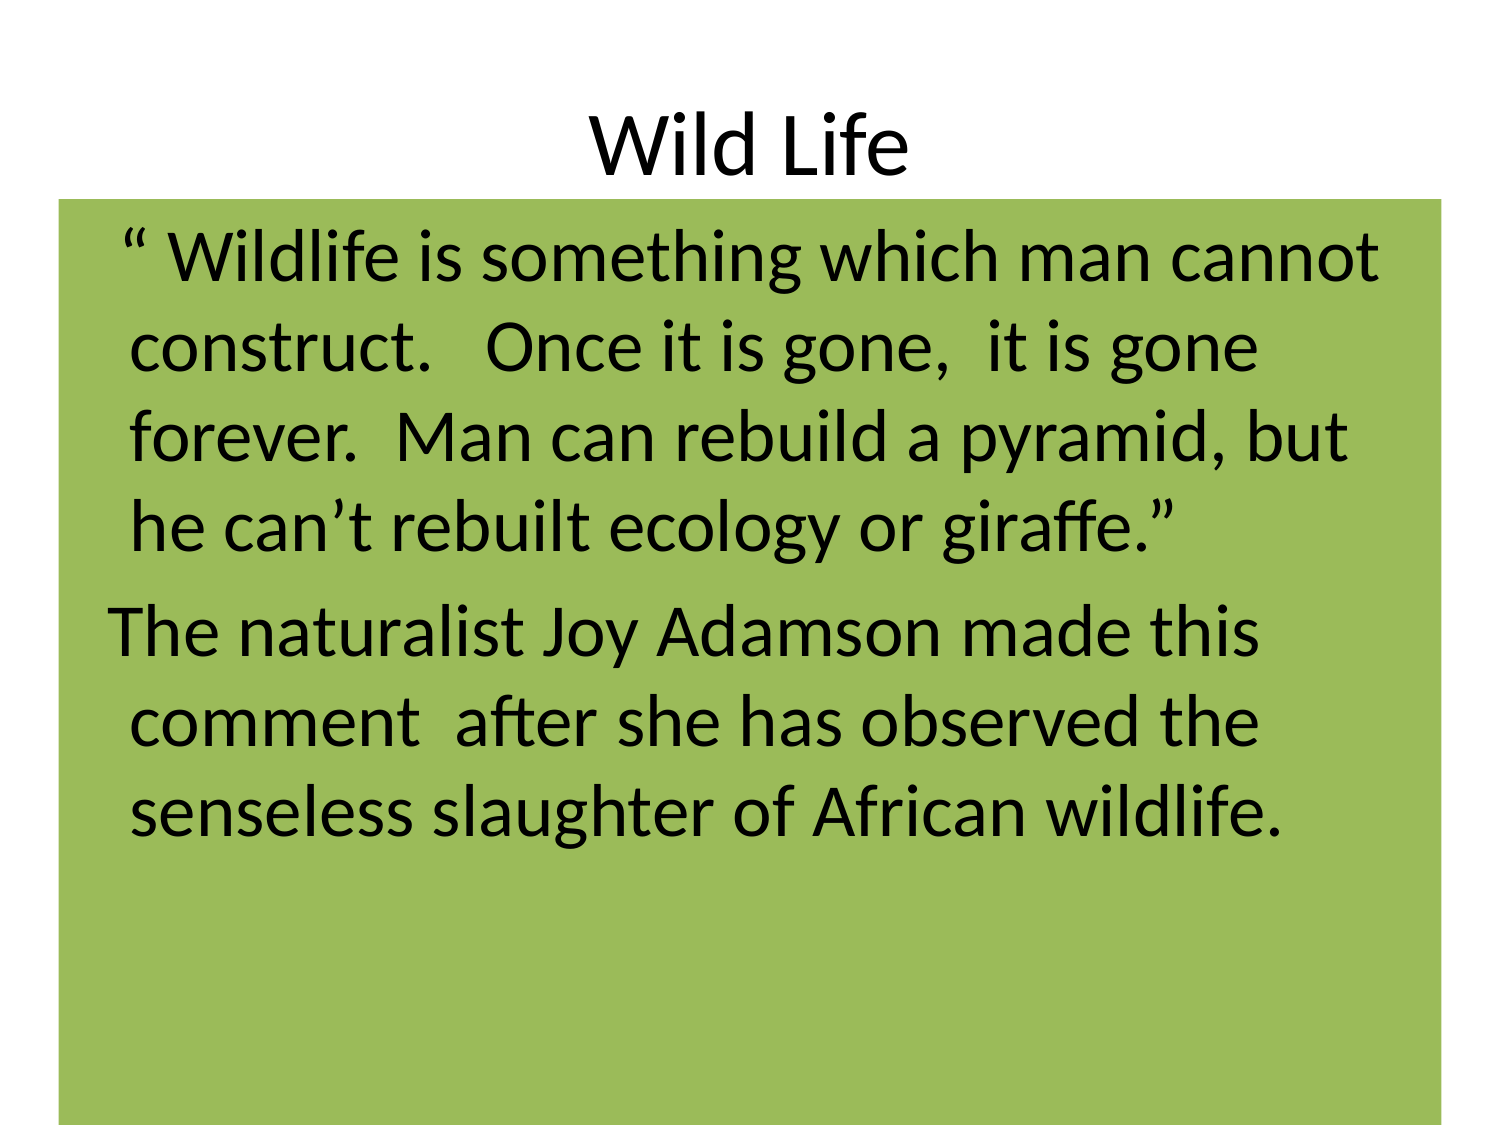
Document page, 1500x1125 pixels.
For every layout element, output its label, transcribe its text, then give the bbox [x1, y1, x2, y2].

title Wild Life [75, 45, 1425, 199]
list “ Wildlife is something which man cannot construct. Once it is gone, it is gone forever. Man can rebuild a pyramid, but he can’t rebuilt ecology or giraffe.” The naturalist Joy Adamson made this comment after she has observed the senseless slaughter of African wildlife. [58, 199, 1442, 1125]
